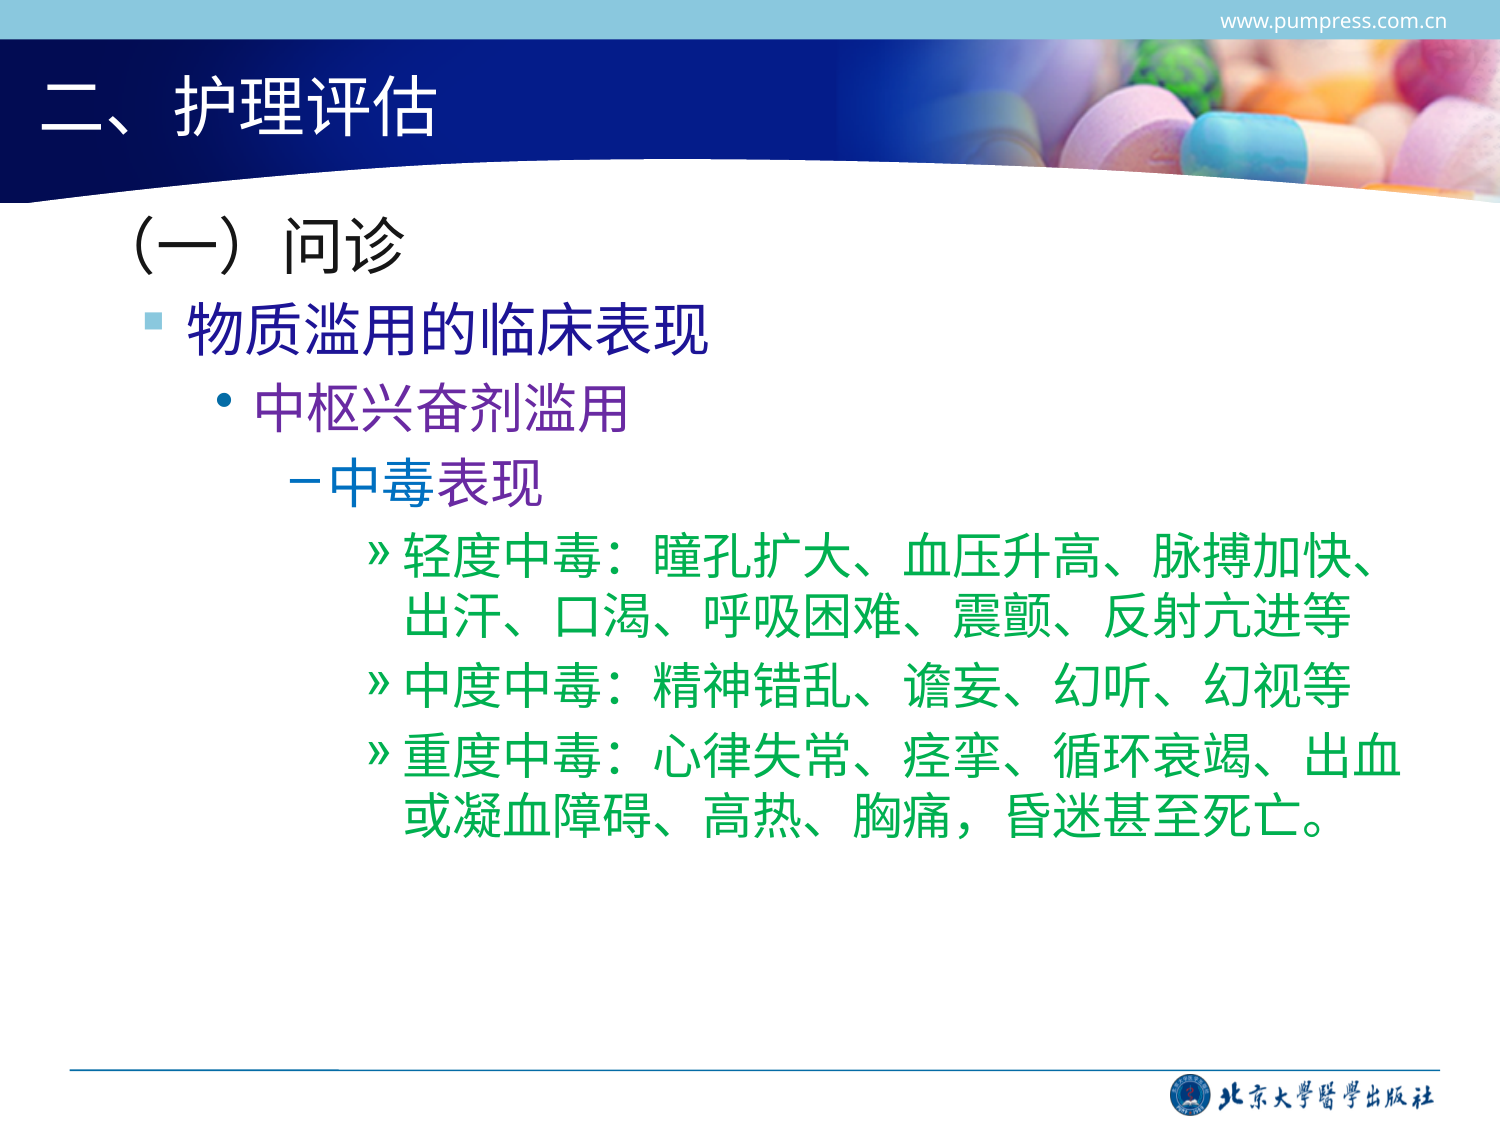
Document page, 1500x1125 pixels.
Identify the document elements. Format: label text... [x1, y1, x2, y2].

slide_number www.pumpress.com.cn [1024, 0, 1463, 38]
picture [1170, 1074, 1436, 1118]
title 二、护理评估 [23, 58, 1349, 152]
picture [0, 40, 1500, 203]
list （一）问诊 物质滥用的临床表现 中枢兴奋剂滥用 中毒表现 轻度中毒：瞳孔扩大、血压升高、脉搏加快、出汗、口渴、呼吸困难、震颤、反射亢进等 中度中毒：精神错乱、谵妄、幻听、幻视等 重度中毒：心律失常、痉挛、循环衰竭、出血或凝血障碍、高热、胸痛，昏迷甚至死亡。 [49, 198, 1463, 1026]
